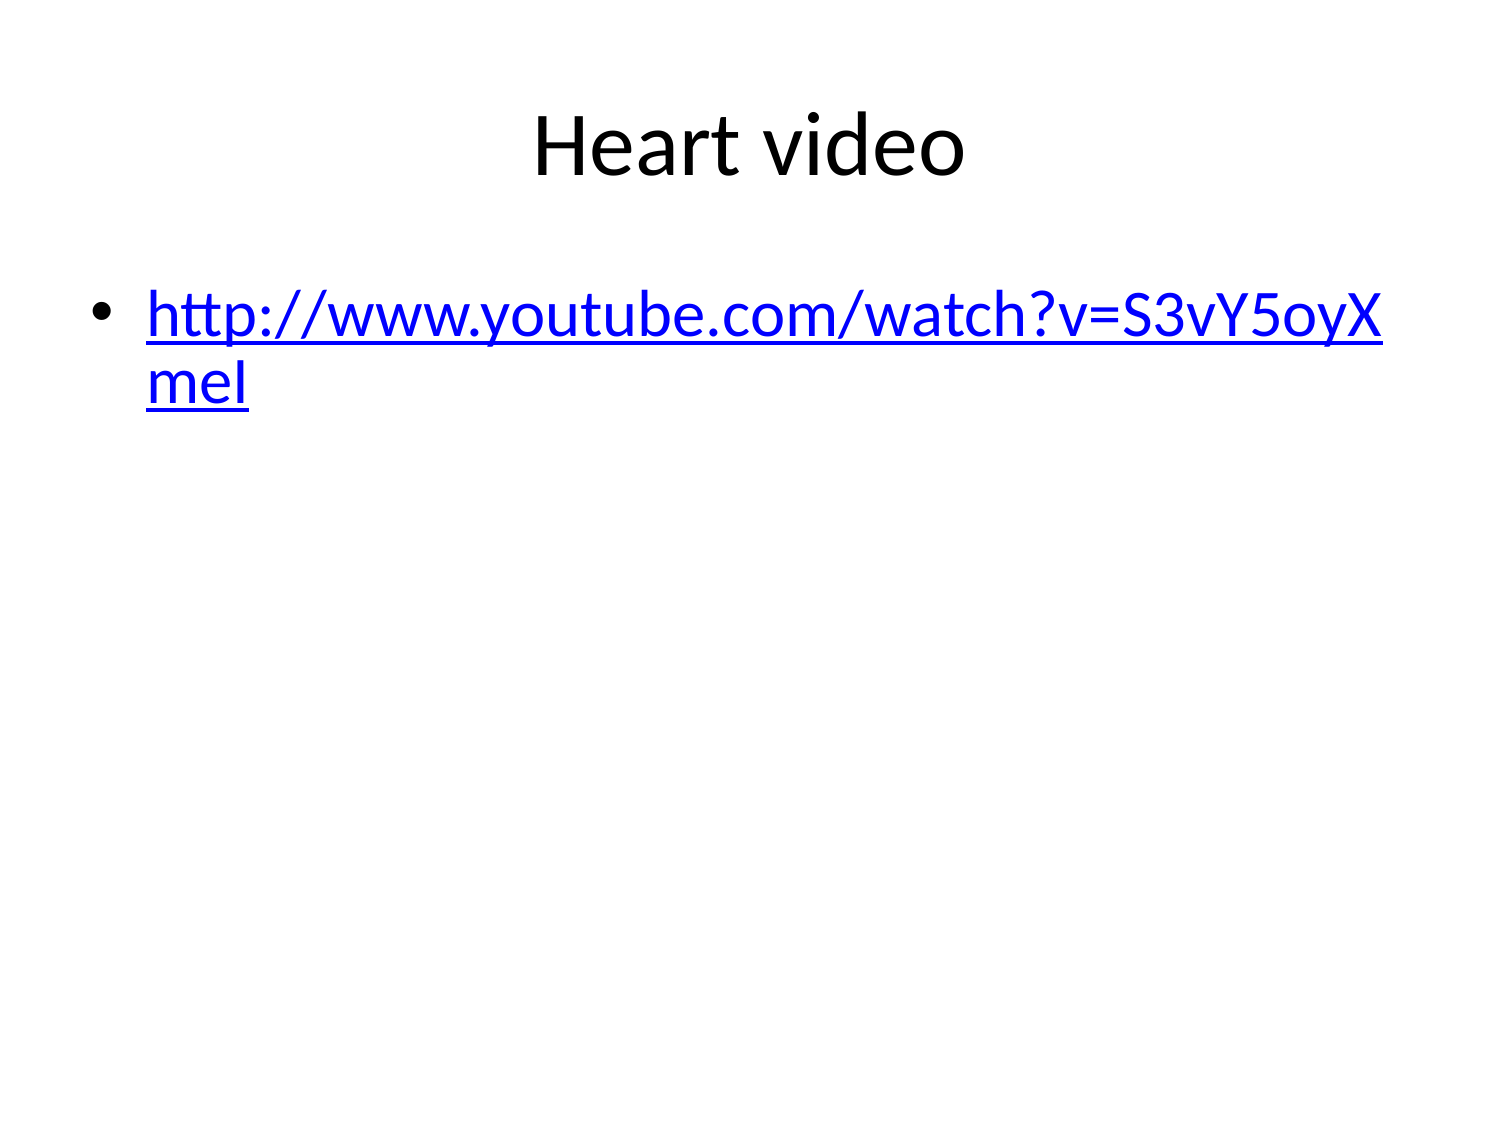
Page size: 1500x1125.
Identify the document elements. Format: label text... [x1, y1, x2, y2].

list http://www.youtube.com/watch?v=S3vY5oyXmeI [75, 262, 1425, 1005]
title Heart video [75, 45, 1425, 233]
